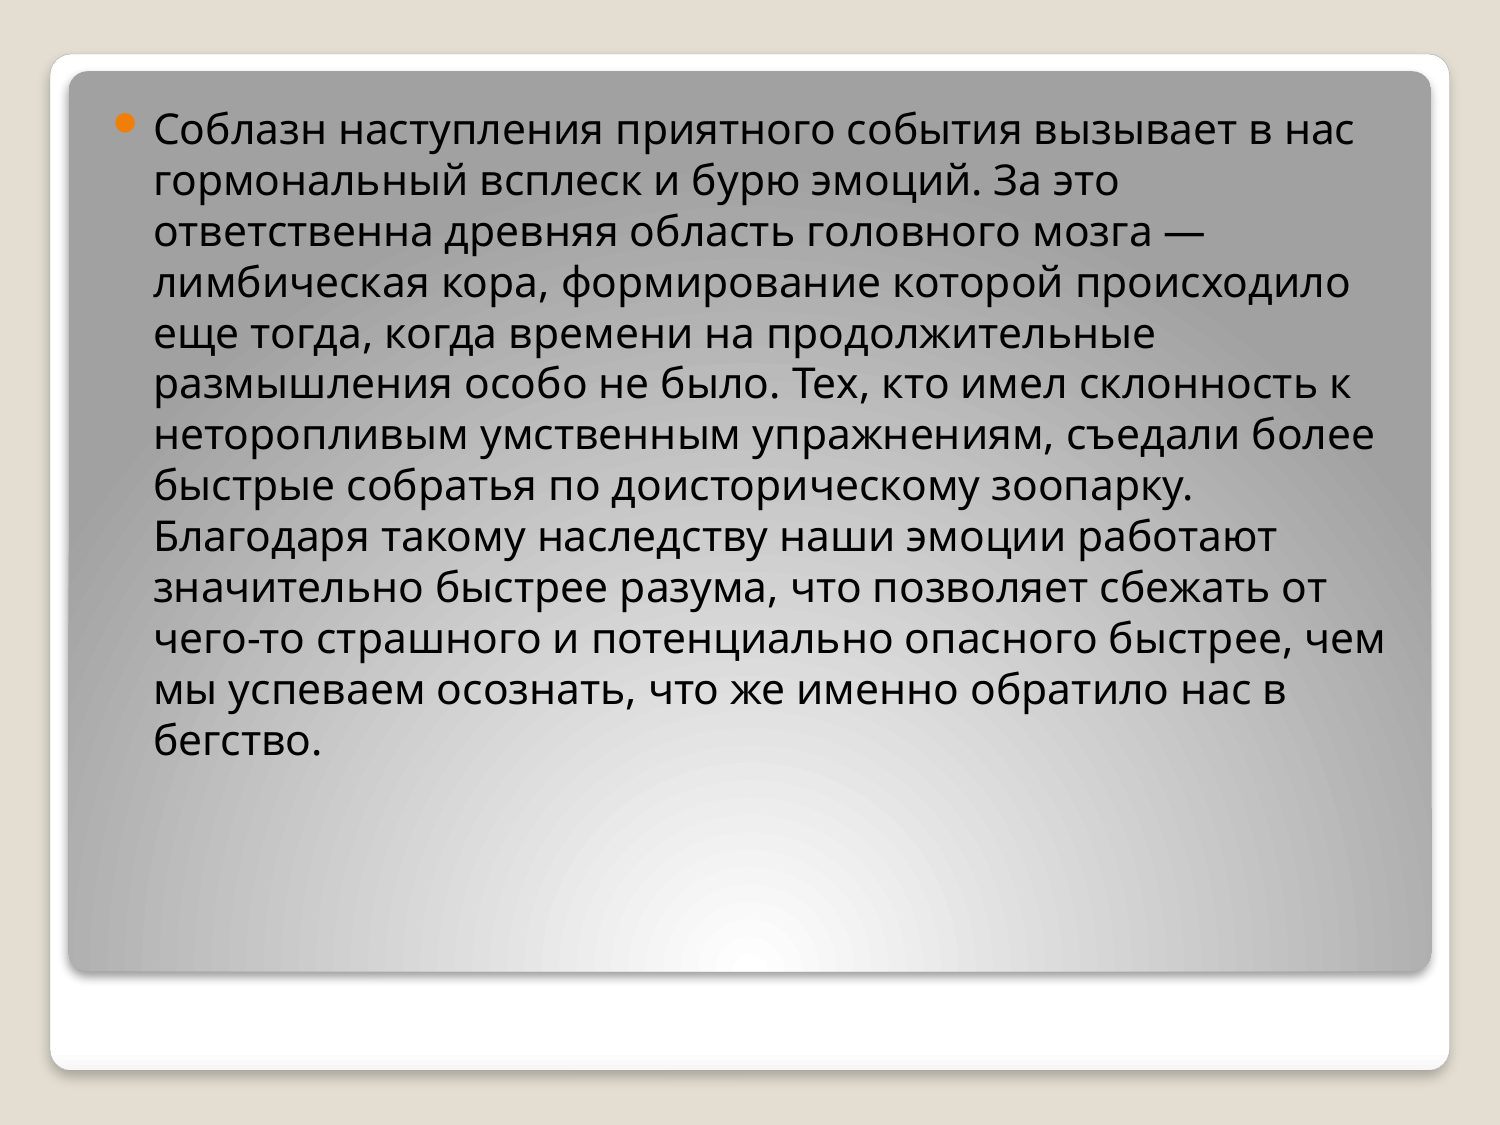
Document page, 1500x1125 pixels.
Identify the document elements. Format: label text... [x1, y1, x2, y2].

list Соблазн наступления приятного события вызывает в нас гормональный всплеск и бурю эмоций. За это ответственна древняя область головного мозга — лимбическая кора, формирование которой происходило еще тогда, когда времени на продолжительные размышления особо не было. Тех, кто имел склонность к неторопливым умственным упражнениям, съедали более быстрые собратья по доисторическому зоопарку. Благодаря такому наследству наши эмоции работают значительно быстрее разума, что позволяет сбежать от чего-то страшного и потенциально опасного быстрее, чем мы успеваем осознать, что же именно обратило нас в бегство. [82, 86, 1425, 774]
